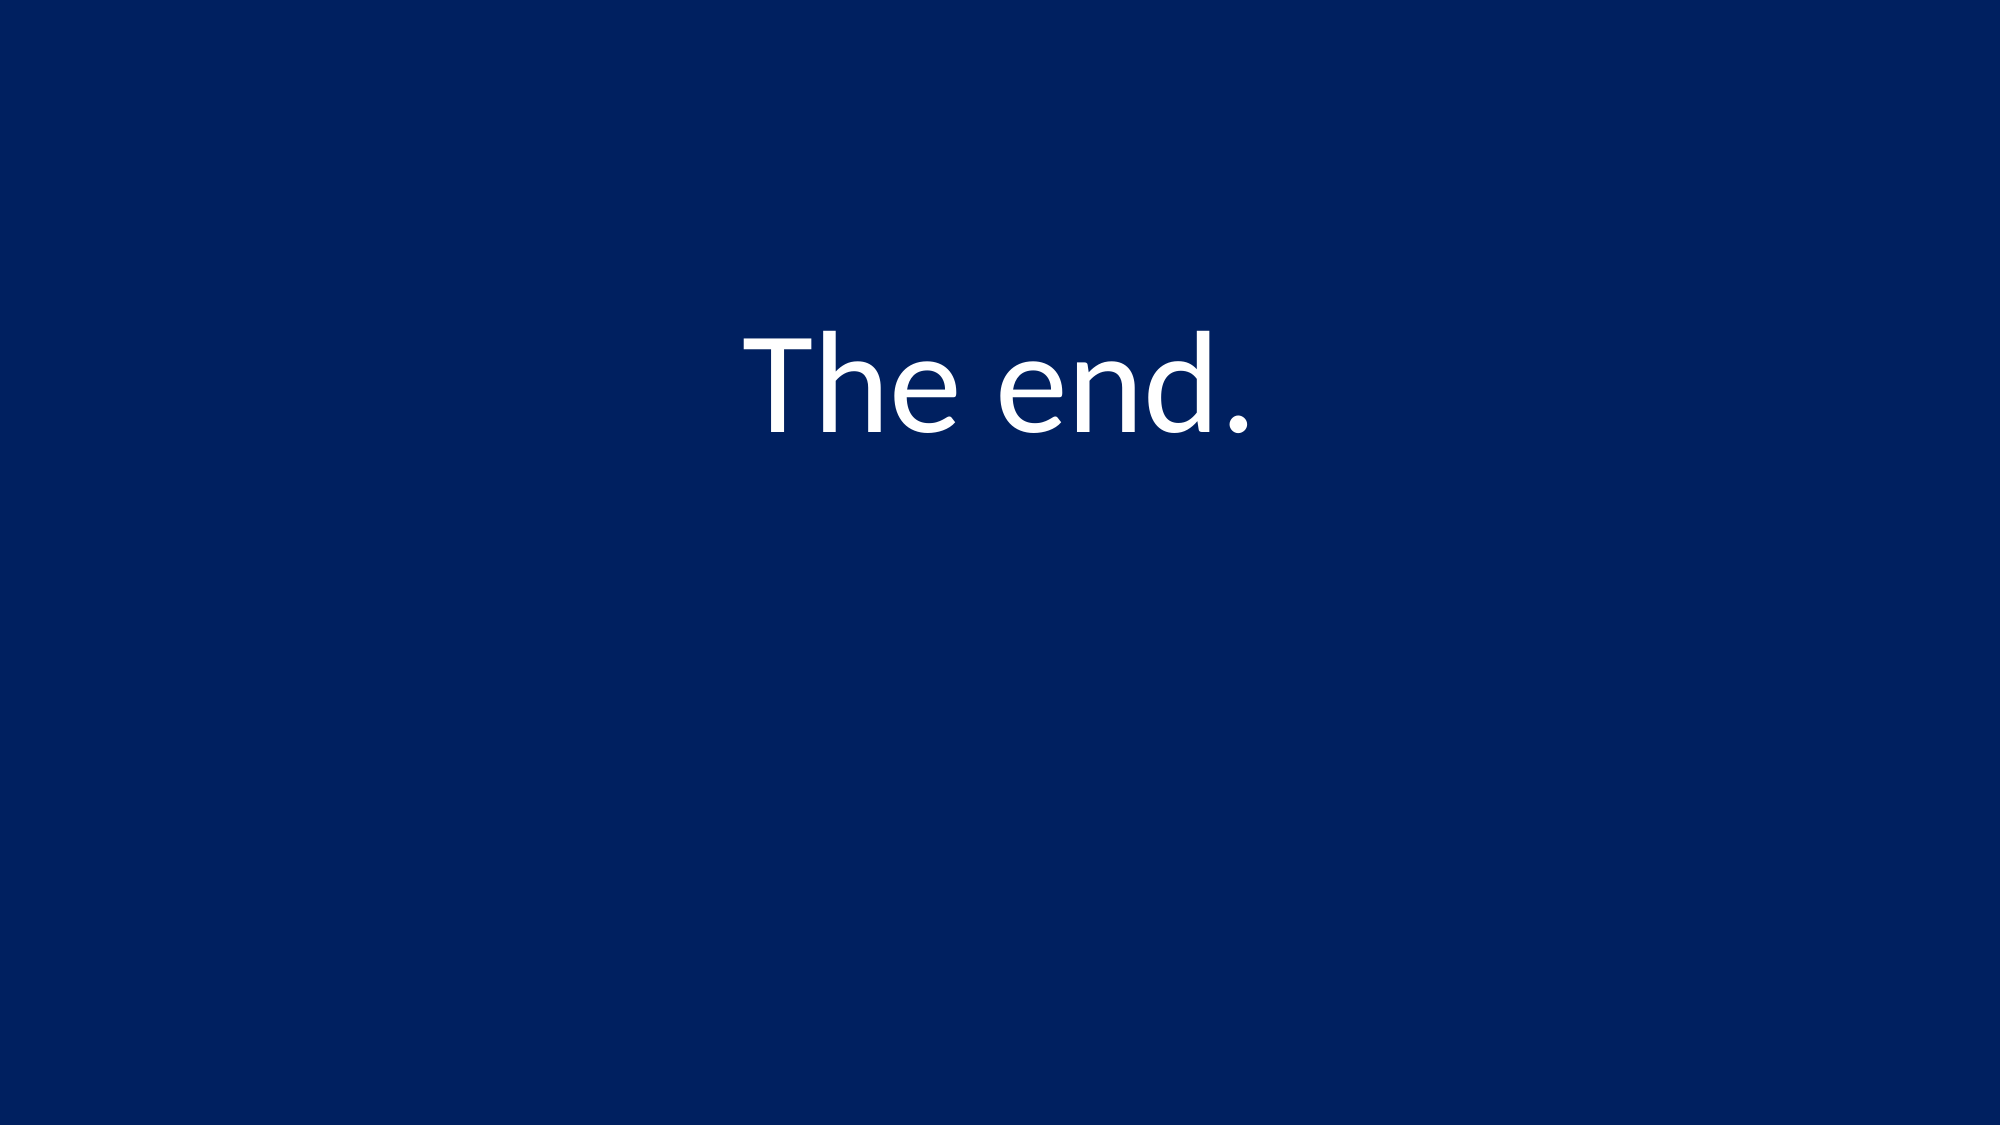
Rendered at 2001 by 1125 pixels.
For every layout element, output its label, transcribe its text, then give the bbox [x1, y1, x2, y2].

list The end. [137, 299, 1863, 484]
